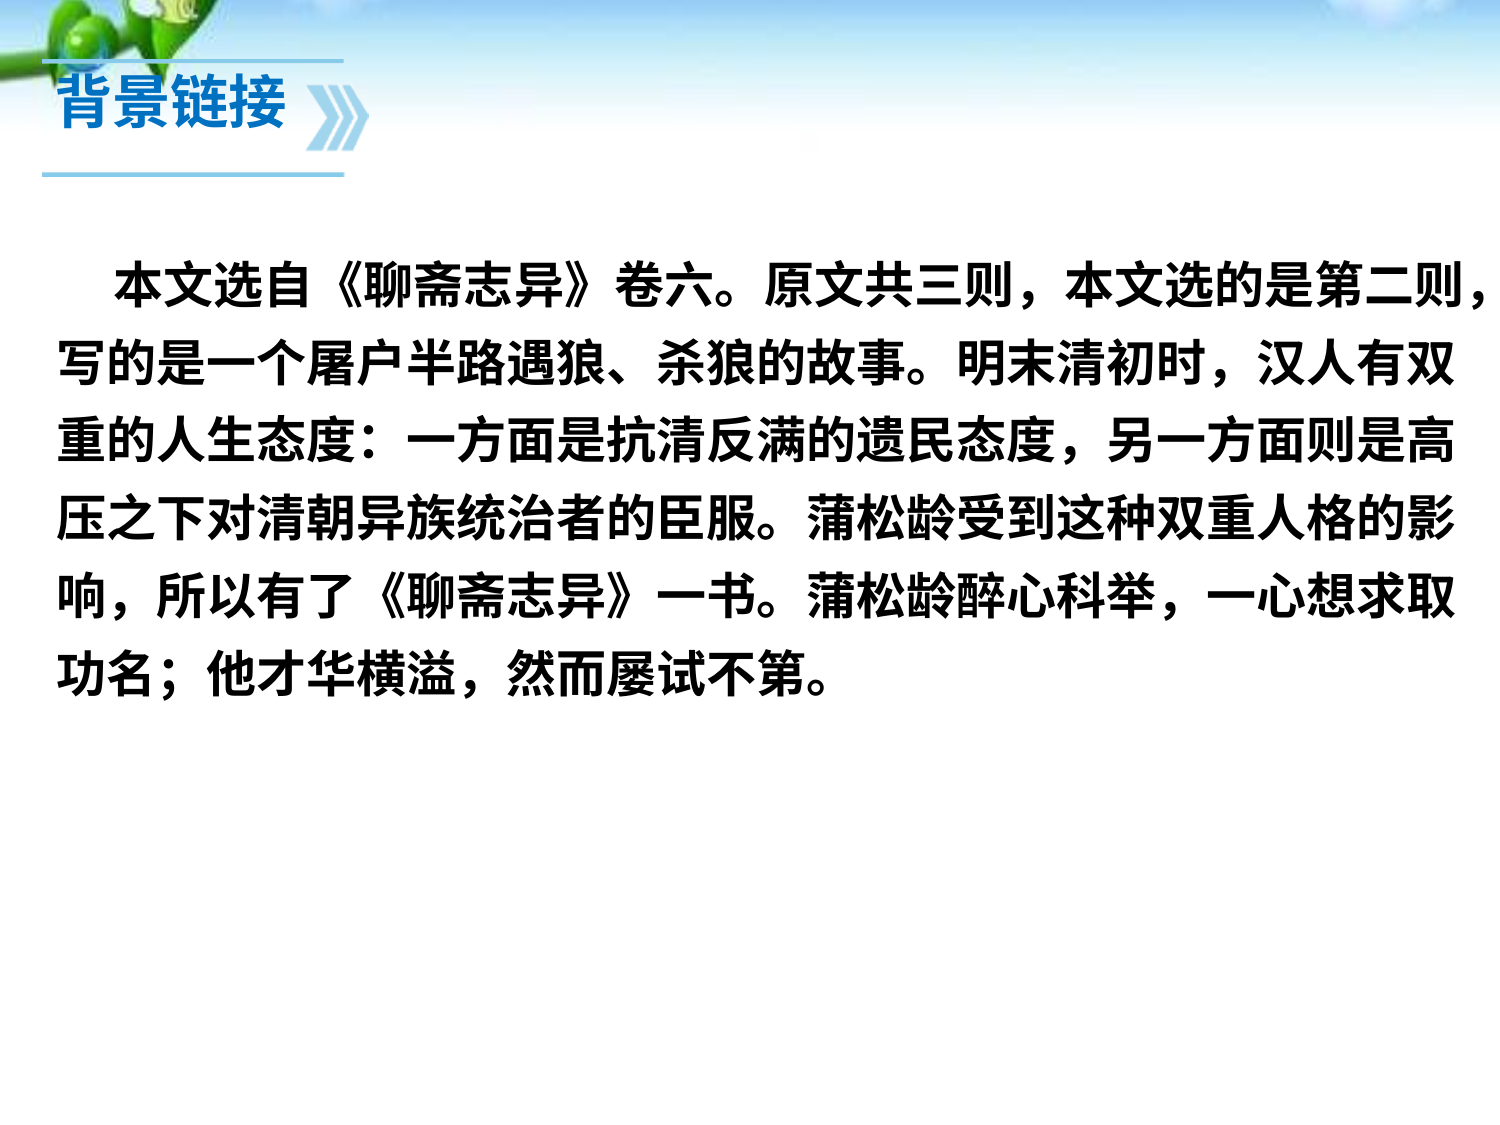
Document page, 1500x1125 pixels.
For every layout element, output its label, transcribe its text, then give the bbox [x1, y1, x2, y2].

text_box 本文选自《聊斋志异》卷六。原文共三则，本文选的是第二则，写的是一个屠户半路遇狼、杀狼的故事。明末清初时，汉人有双重的人生态度：一方面是抗清反满的遗民态度，另一方面则是高压之下对清朝异族统治者的臣服。蒲松龄受到这种双重人格的影响，所以有了《聊斋志异》一书。蒲松龄醉心科举，一心想求取功名；他才华横溢，然而屡试不第。 [42, 227, 1485, 711]
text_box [29, 57, 369, 177]
picture [0, 0, 1500, 1125]
